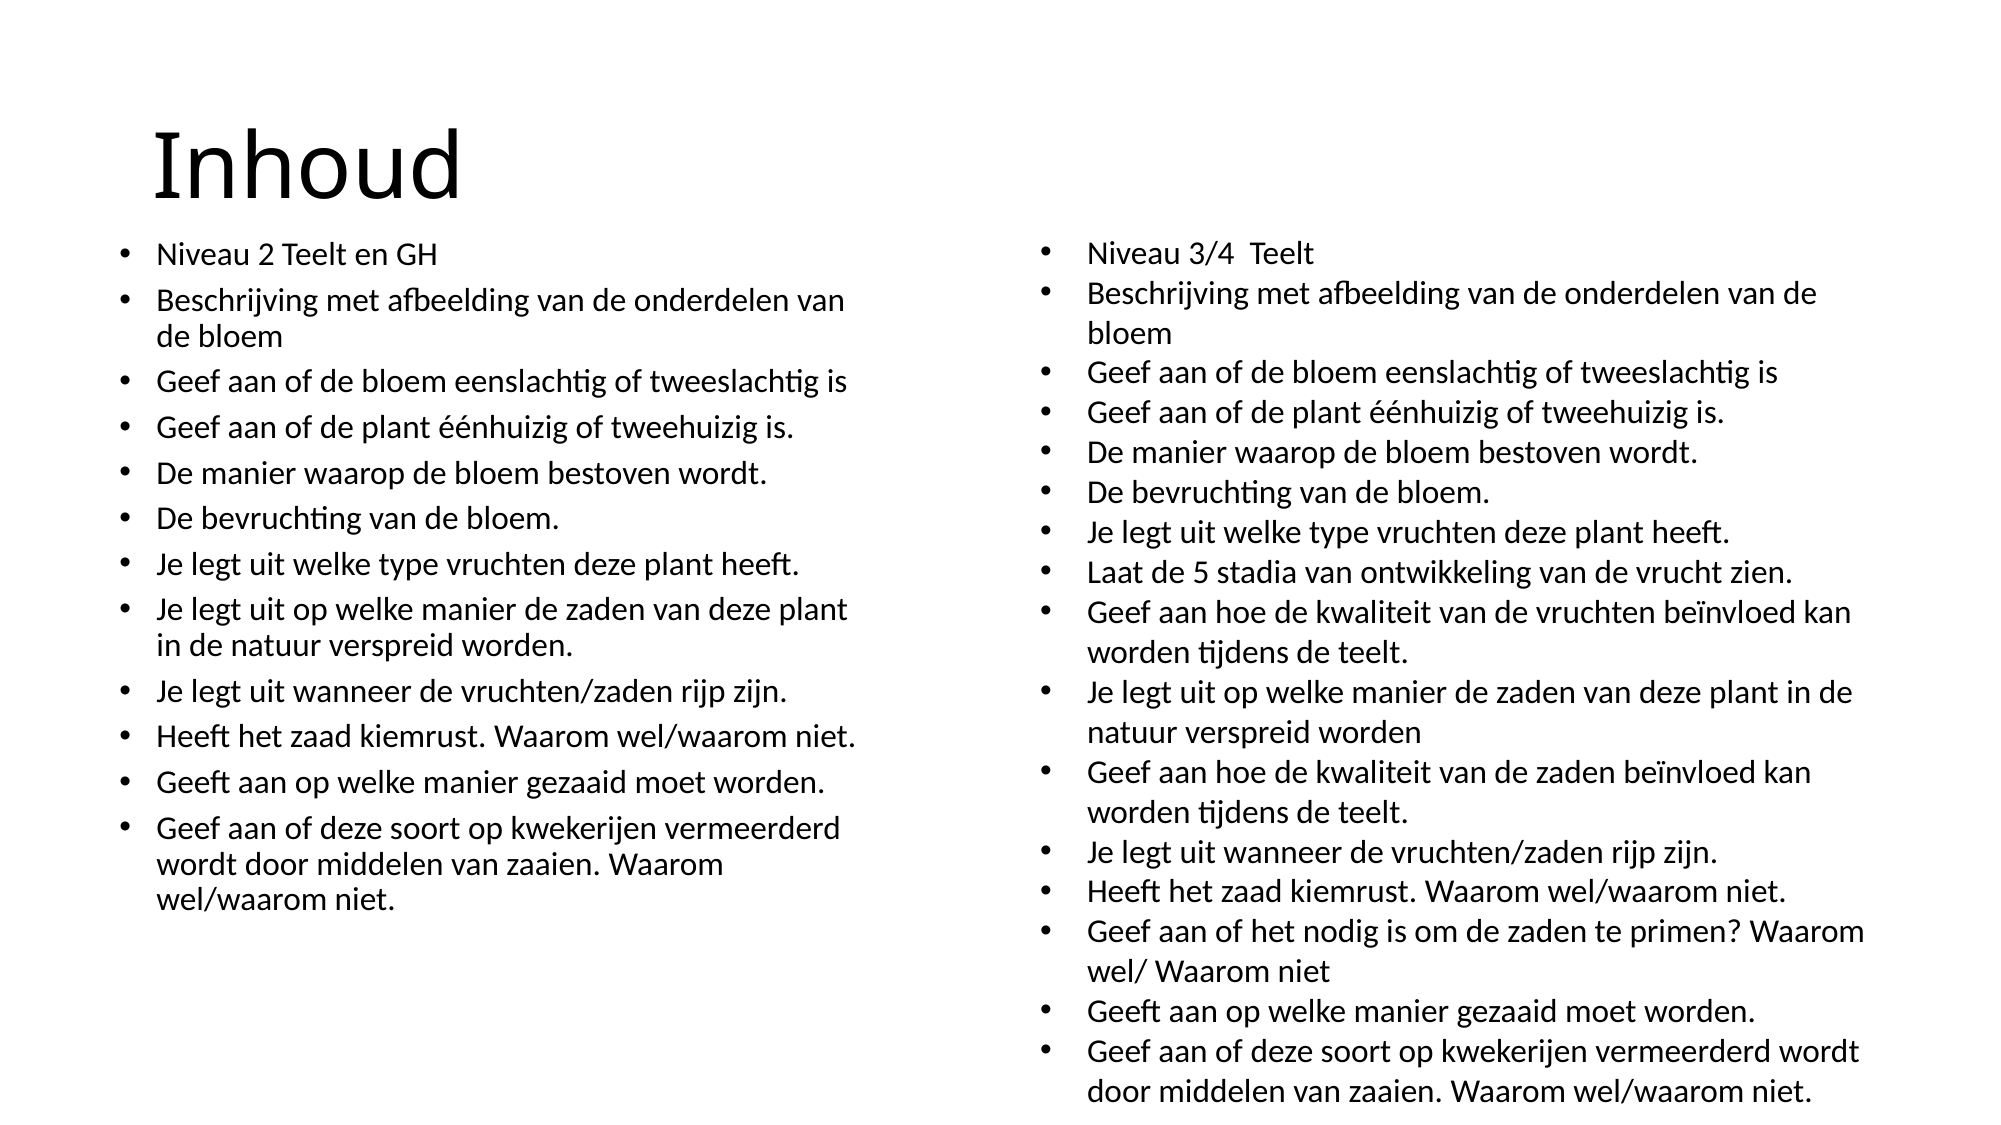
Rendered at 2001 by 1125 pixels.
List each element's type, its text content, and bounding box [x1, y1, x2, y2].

list Niveau 2 Teelt en GH Beschrijving met afbeelding van de onderdelen van de bloem Geef aan of de bloem eenslachtig of tweeslachtig is Geef aan of de plant éénhuizig of tweehuizig is. De manier waarop de bloem bestoven wordt. De bevruchting van de bloem. Je legt uit welke type vruchten deze plant heeft. Je legt uit op welke manier de zaden van deze plant in de natuur verspreid worden. Je legt uit wanneer de vruchten/zaden rijp zijn. Heeft het zaad kiemrust. Waarom wel/waarom niet. Geeft aan op welke manier gezaaid moet worden. Geef aan of deze soort op kwekerijen vermeerderd wordt door middelen van zaaien. Waarom wel/waarom niet. [104, 229, 879, 1013]
title Inhoud [137, 59, 1863, 278]
text_box Niveau 3/4 Teelt Beschrijving met afbeelding van de onderdelen van de bloem Geef aan of de bloem eenslachtig of tweeslachtig is Geef aan of de plant éénhuizig of tweehuizig is. De manier waarop de bloem bestoven wordt. De bevruchting van de bloem. Je legt uit welke type vruchten deze plant heeft. Laat de 5 stadia van ontwikkeling van de vrucht zien. Geef aan hoe de kwaliteit van de vruchten beïnvloed kan worden tijdens de teelt. Je legt uit op welke manier de zaden van deze plant in de natuur verspreid worden Geef aan hoe de kwaliteit van de zaden beïnvloed kan worden tijdens de teelt. Je legt uit wanneer de vruchten/zaden rijp zijn. Heeft het zaad kiemrust. Waarom wel/waarom niet. Geef aan of het nodig is om de zaden te primen? Waarom wel/ Waarom niet Geeft aan op welke manier gezaaid moet worden. Geef aan of deze soort op kwekerijen vermeerderd wordt door middelen van zaaien. Waarom wel/waarom niet. [1025, 223, 1924, 1125]
